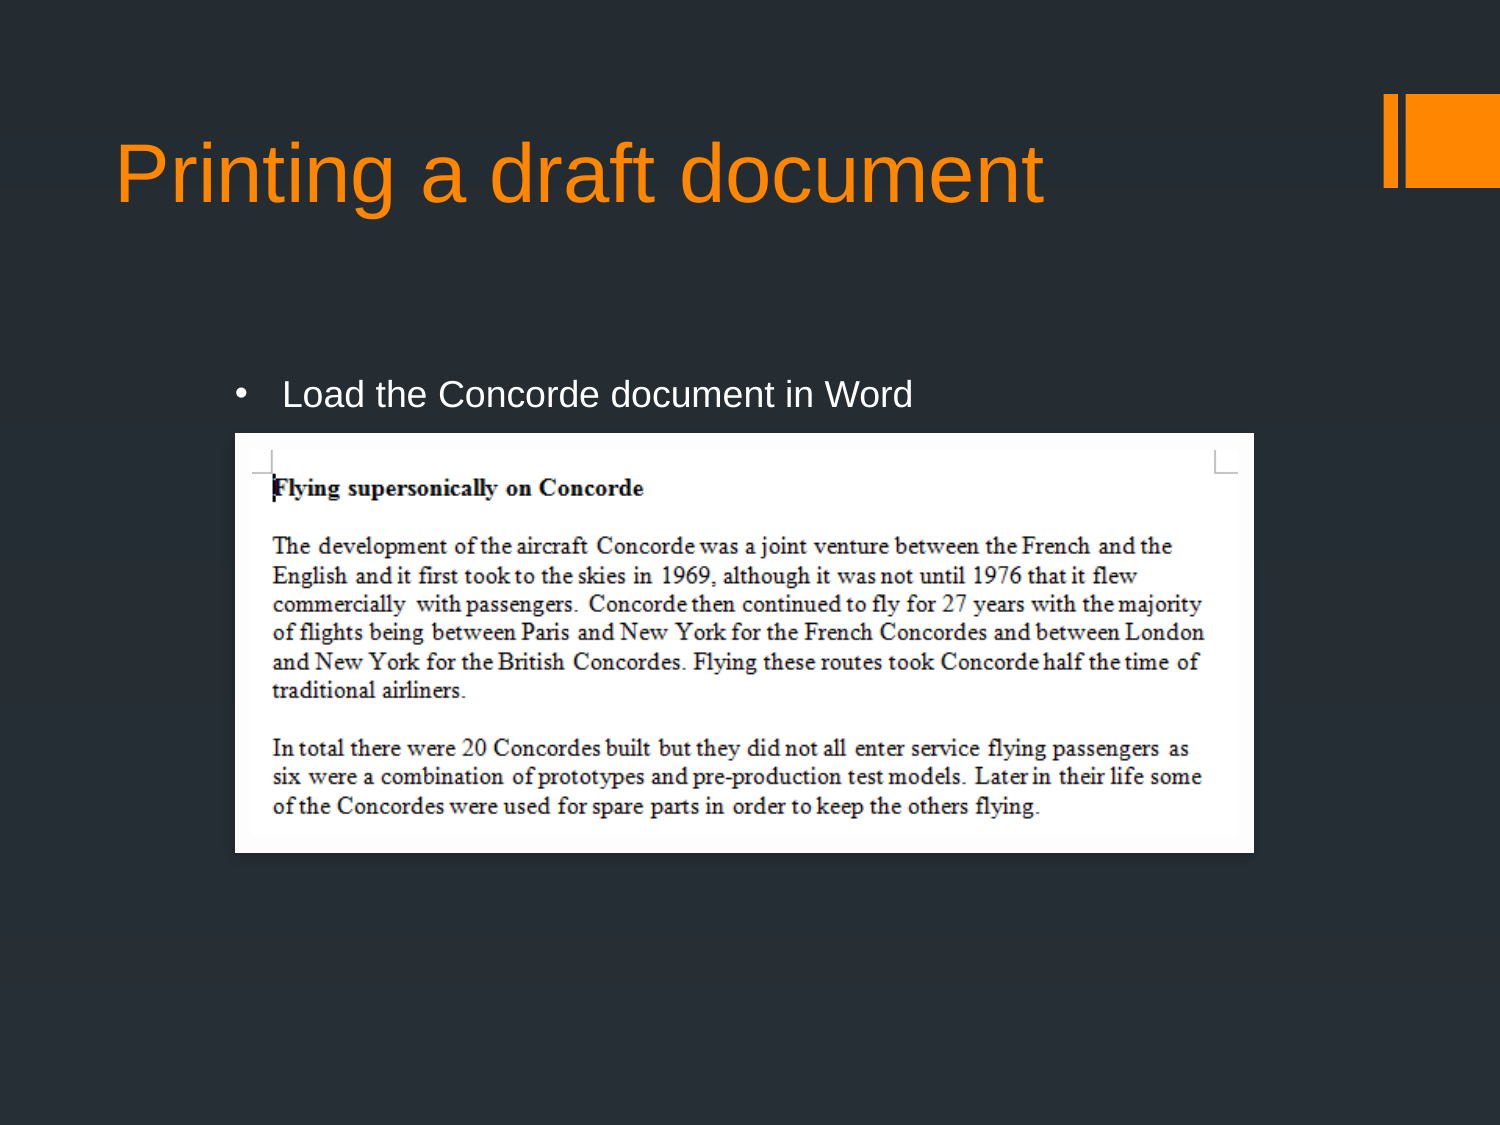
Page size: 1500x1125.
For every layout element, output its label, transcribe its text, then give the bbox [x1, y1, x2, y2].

title Printing a draft document [99, 37, 1300, 227]
text_box Load the Concorde document in Word [220, 362, 1233, 423]
picture [251, 449, 1239, 837]
